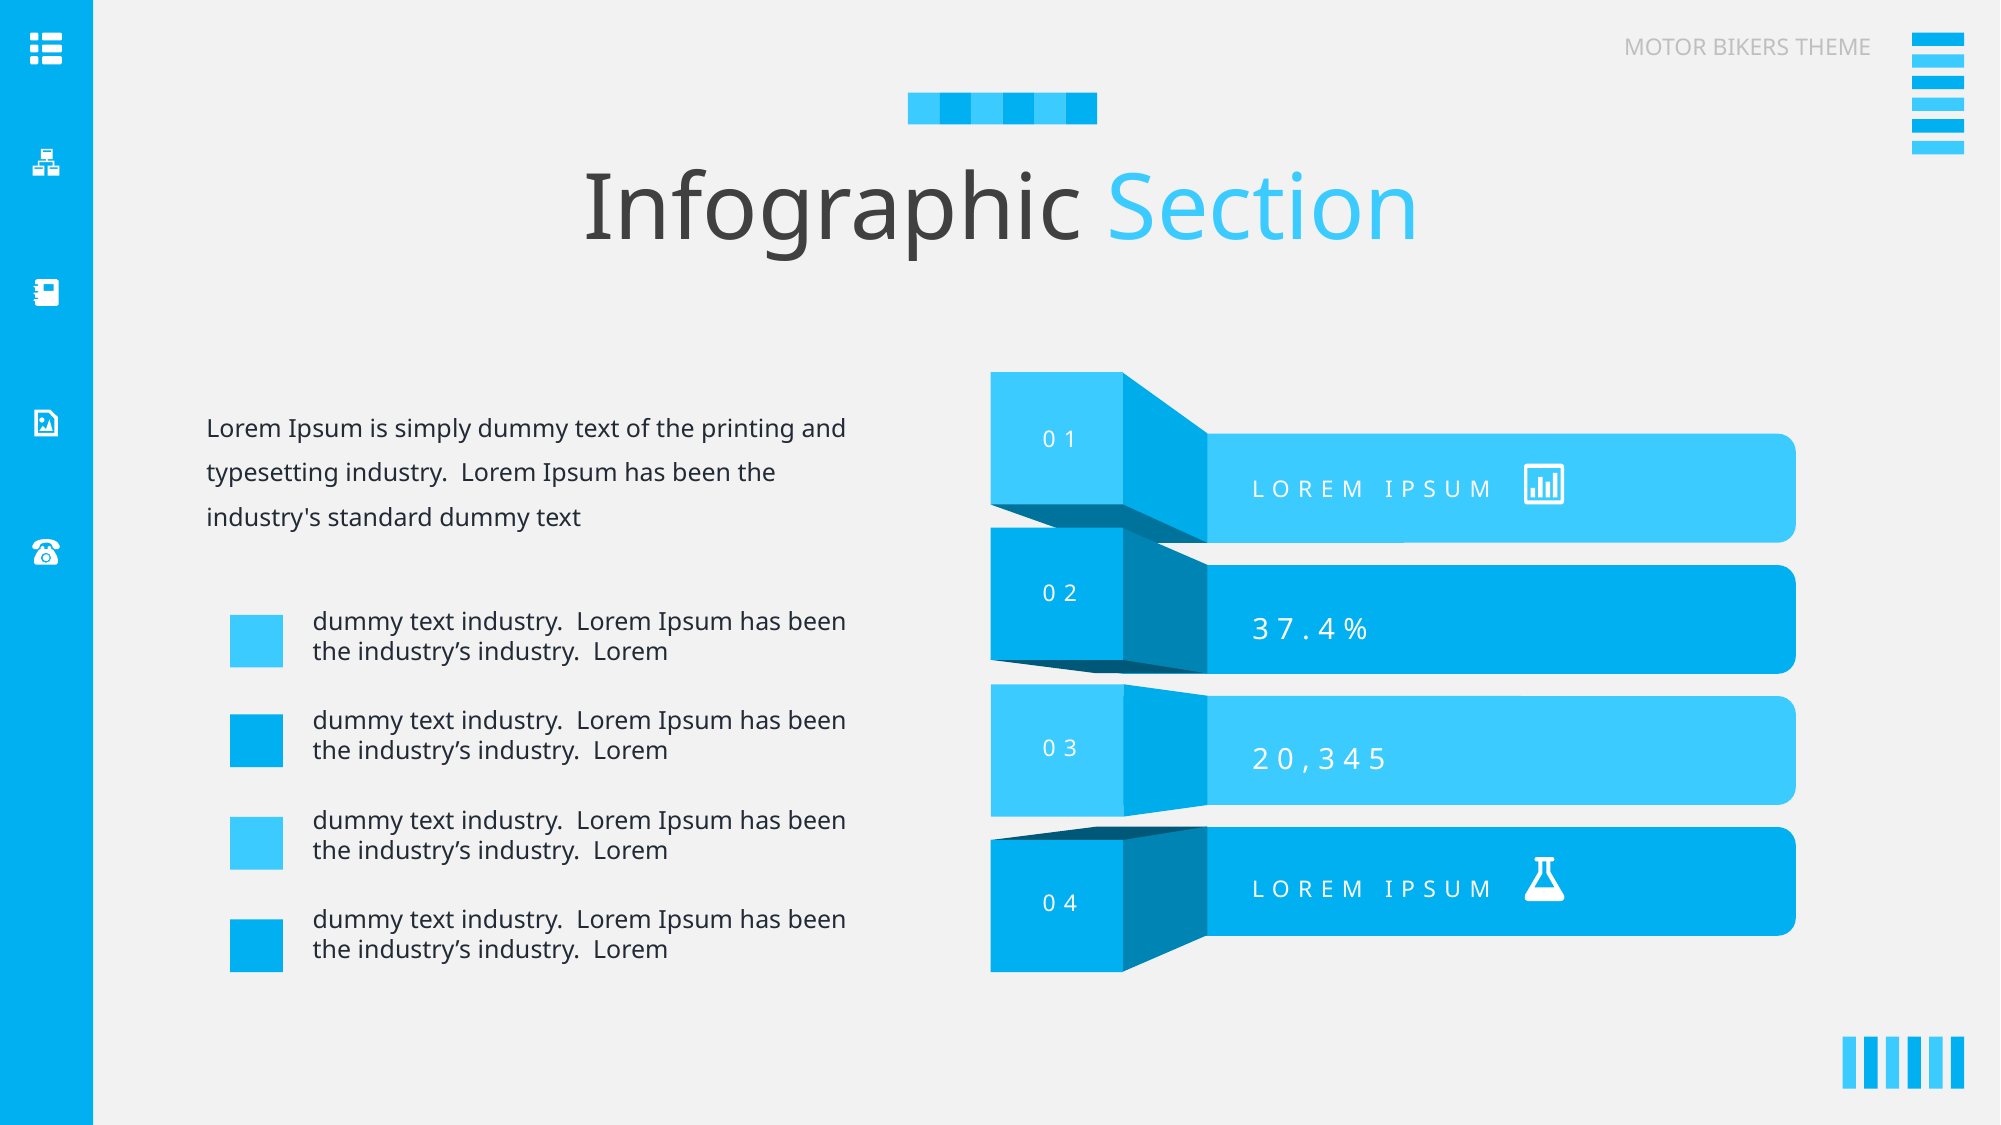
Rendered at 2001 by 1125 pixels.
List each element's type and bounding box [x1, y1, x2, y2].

text_box [0, 0, 1965, 1125]
text_box [907, 92, 1098, 125]
